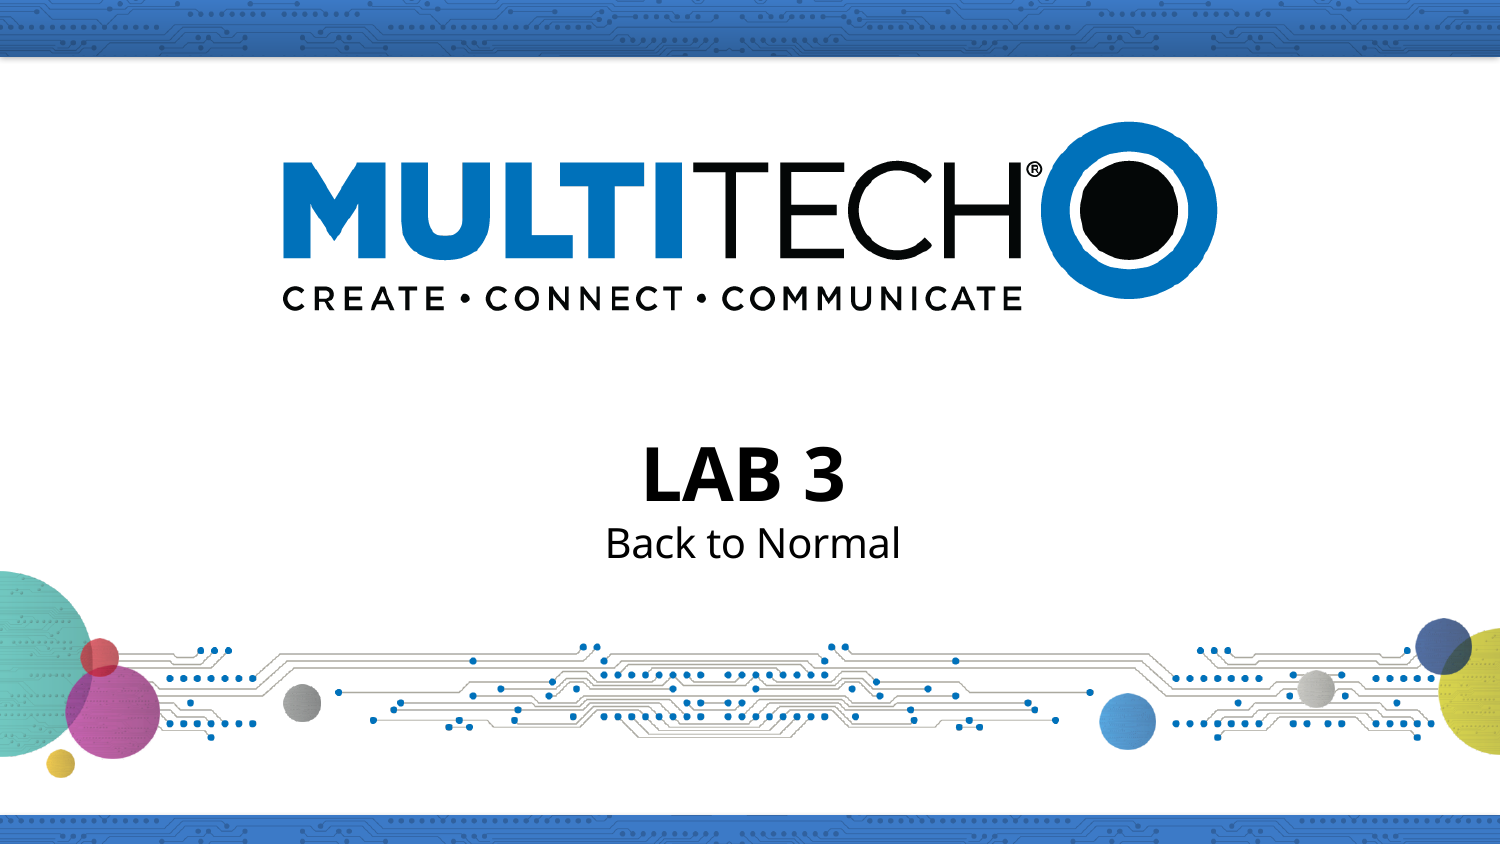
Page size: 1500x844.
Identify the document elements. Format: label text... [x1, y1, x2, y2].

picture [281, 121, 1219, 317]
picture [0, 0, 1500, 56]
picture [0, 571, 1500, 778]
title LAB 3 Back to Normal [75, 334, 1425, 660]
picture [0, 815, 1500, 844]
